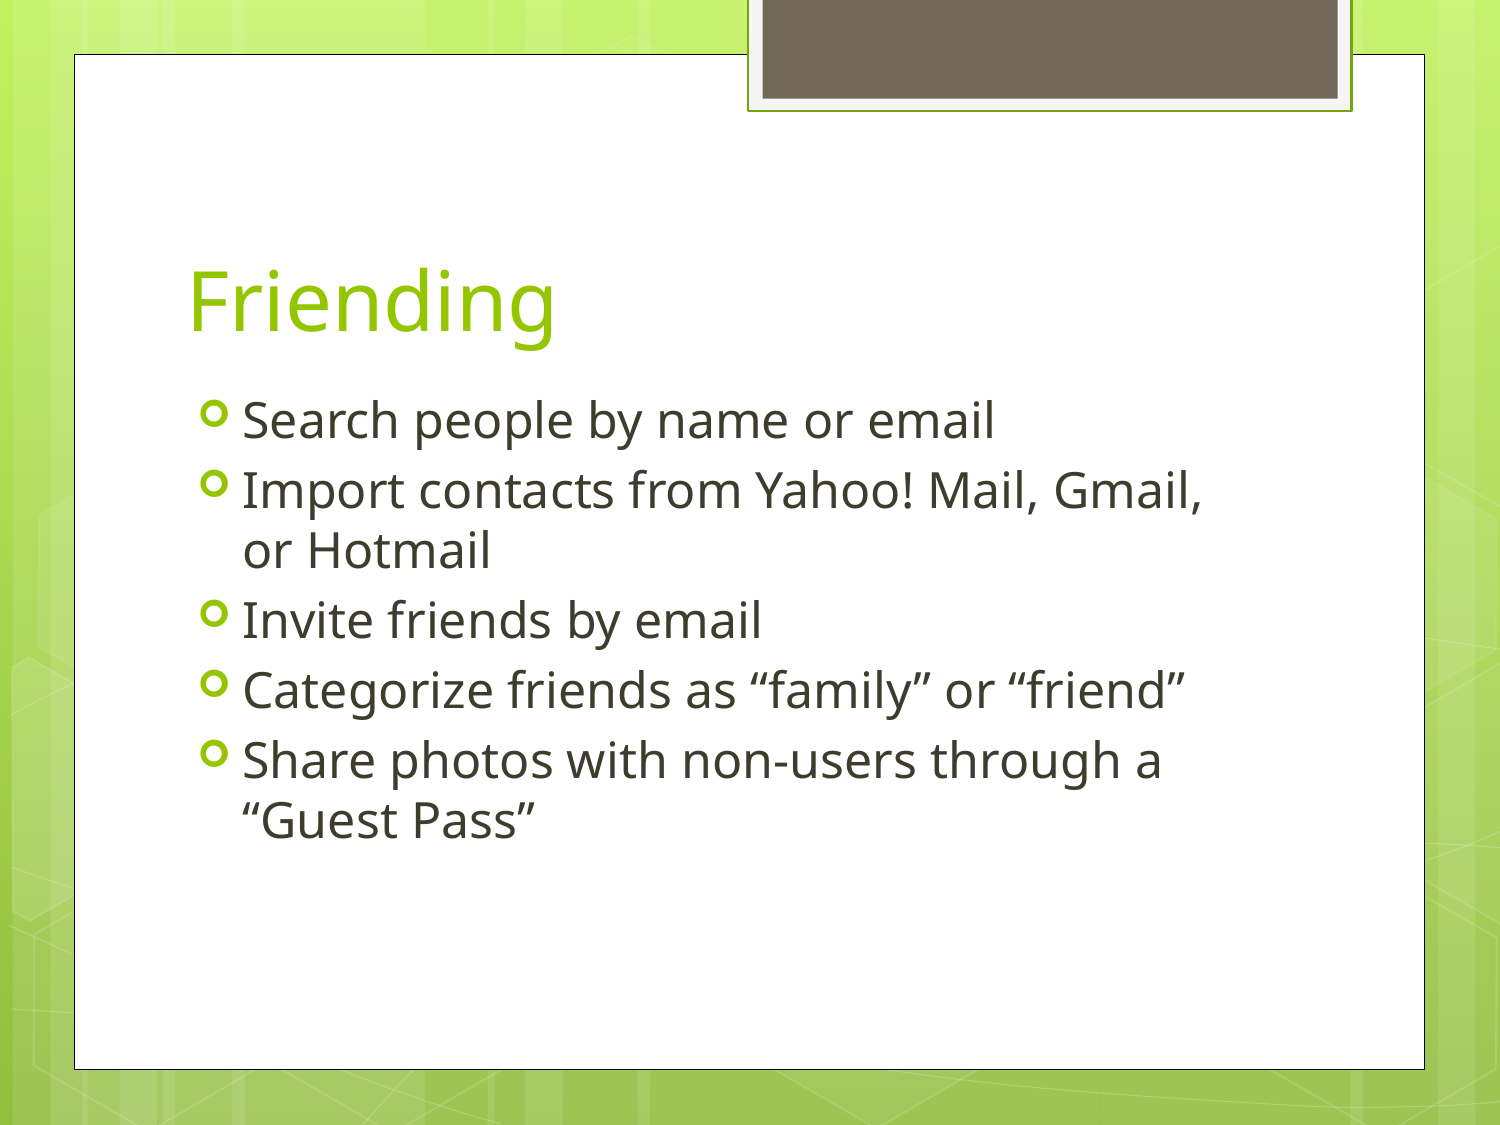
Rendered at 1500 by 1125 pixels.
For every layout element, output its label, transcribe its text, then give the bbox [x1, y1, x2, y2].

title Friending [171, 168, 1324, 357]
list Search people by name or email Import contacts from Yahoo! Mail, Gmail, or Hotmail Invite friends by email Categorize friends as “family” or “friend” Share photos with non-users through a “Guest Pass” [171, 381, 1283, 957]
